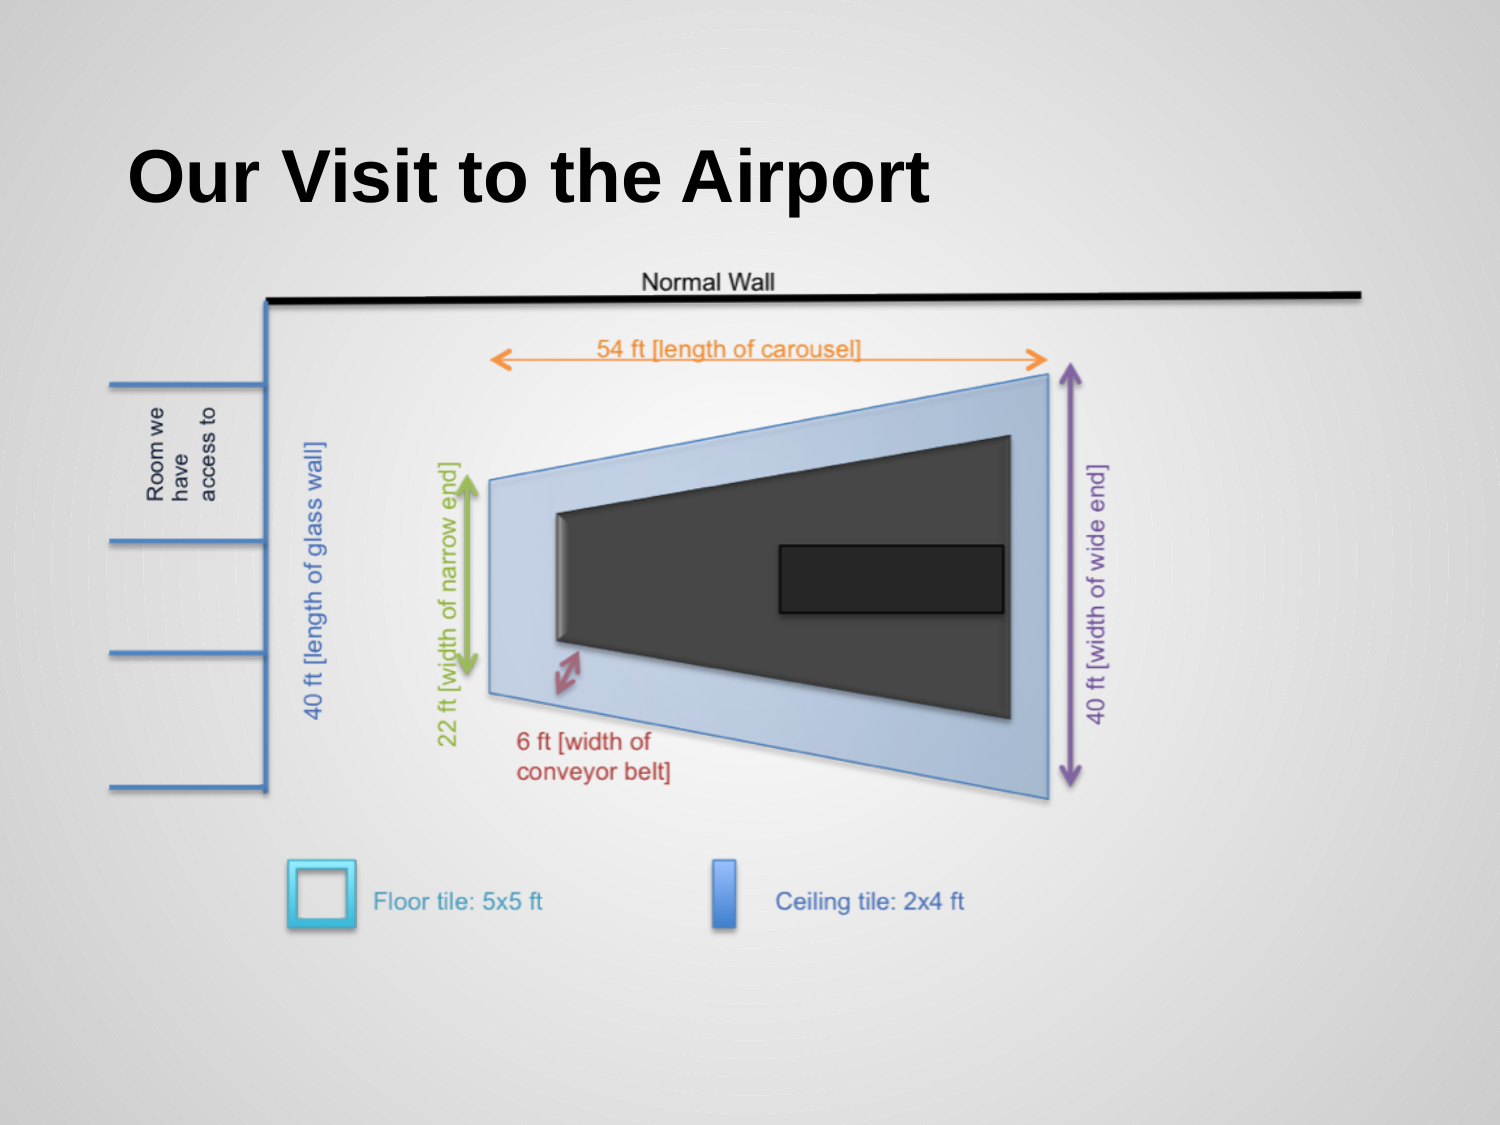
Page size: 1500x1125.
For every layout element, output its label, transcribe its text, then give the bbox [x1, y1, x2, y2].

title Our Visit to the Airport [75, 45, 1425, 233]
text_box [101, 257, 1371, 941]
